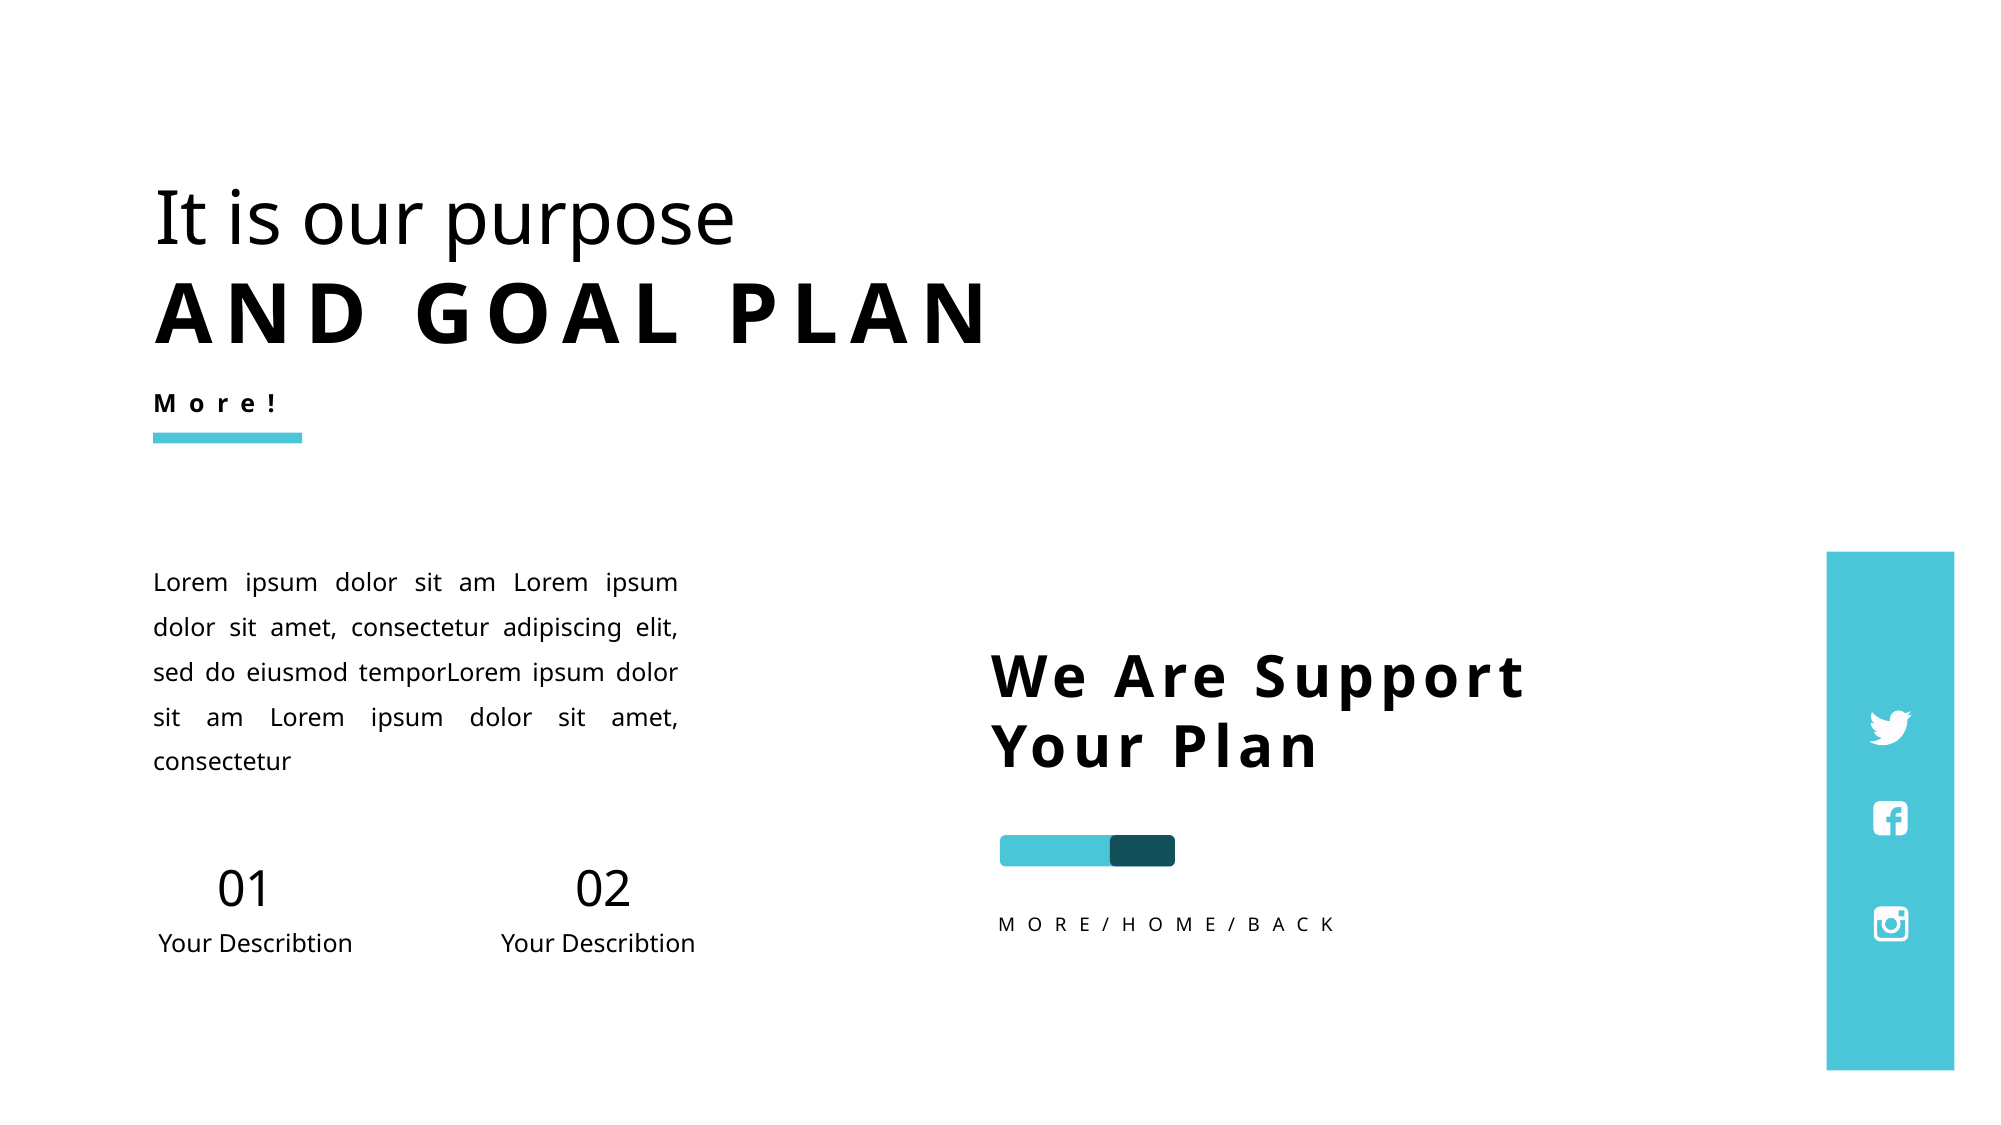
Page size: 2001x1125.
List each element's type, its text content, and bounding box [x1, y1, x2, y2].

text_box [1108, 834, 1176, 868]
text_box [998, 834, 1113, 868]
text_box 01 [217, 826, 299, 912]
text_box MORE/HOME/BACK [998, 901, 1508, 935]
text_box [1826, 550, 1955, 1071]
text_box [1869, 710, 1912, 746]
text_box [152, 431, 303, 444]
picture [615, 37, 1955, 504]
text_box We Are Support Your Plan [991, 639, 1746, 780]
text_box Your Describtion [158, 912, 361, 958]
text_box It is our purpose AND GOAL PLAN [154, 169, 615, 360]
text_box More! [153, 372, 615, 418]
text_box [1873, 801, 1908, 836]
text_box [1873, 906, 1909, 942]
text_box Your Describtion [501, 912, 704, 958]
text_box 02 [574, 826, 657, 912]
text_box Lorem ipsum dolor sit am Lorem ipsum dolor sit amet, consectetur adipiscing elit, sed do eiusmod temporLorem ipsum dolor sit am Lorem ipsum dolor sit amet, consectetur [153, 551, 680, 821]
